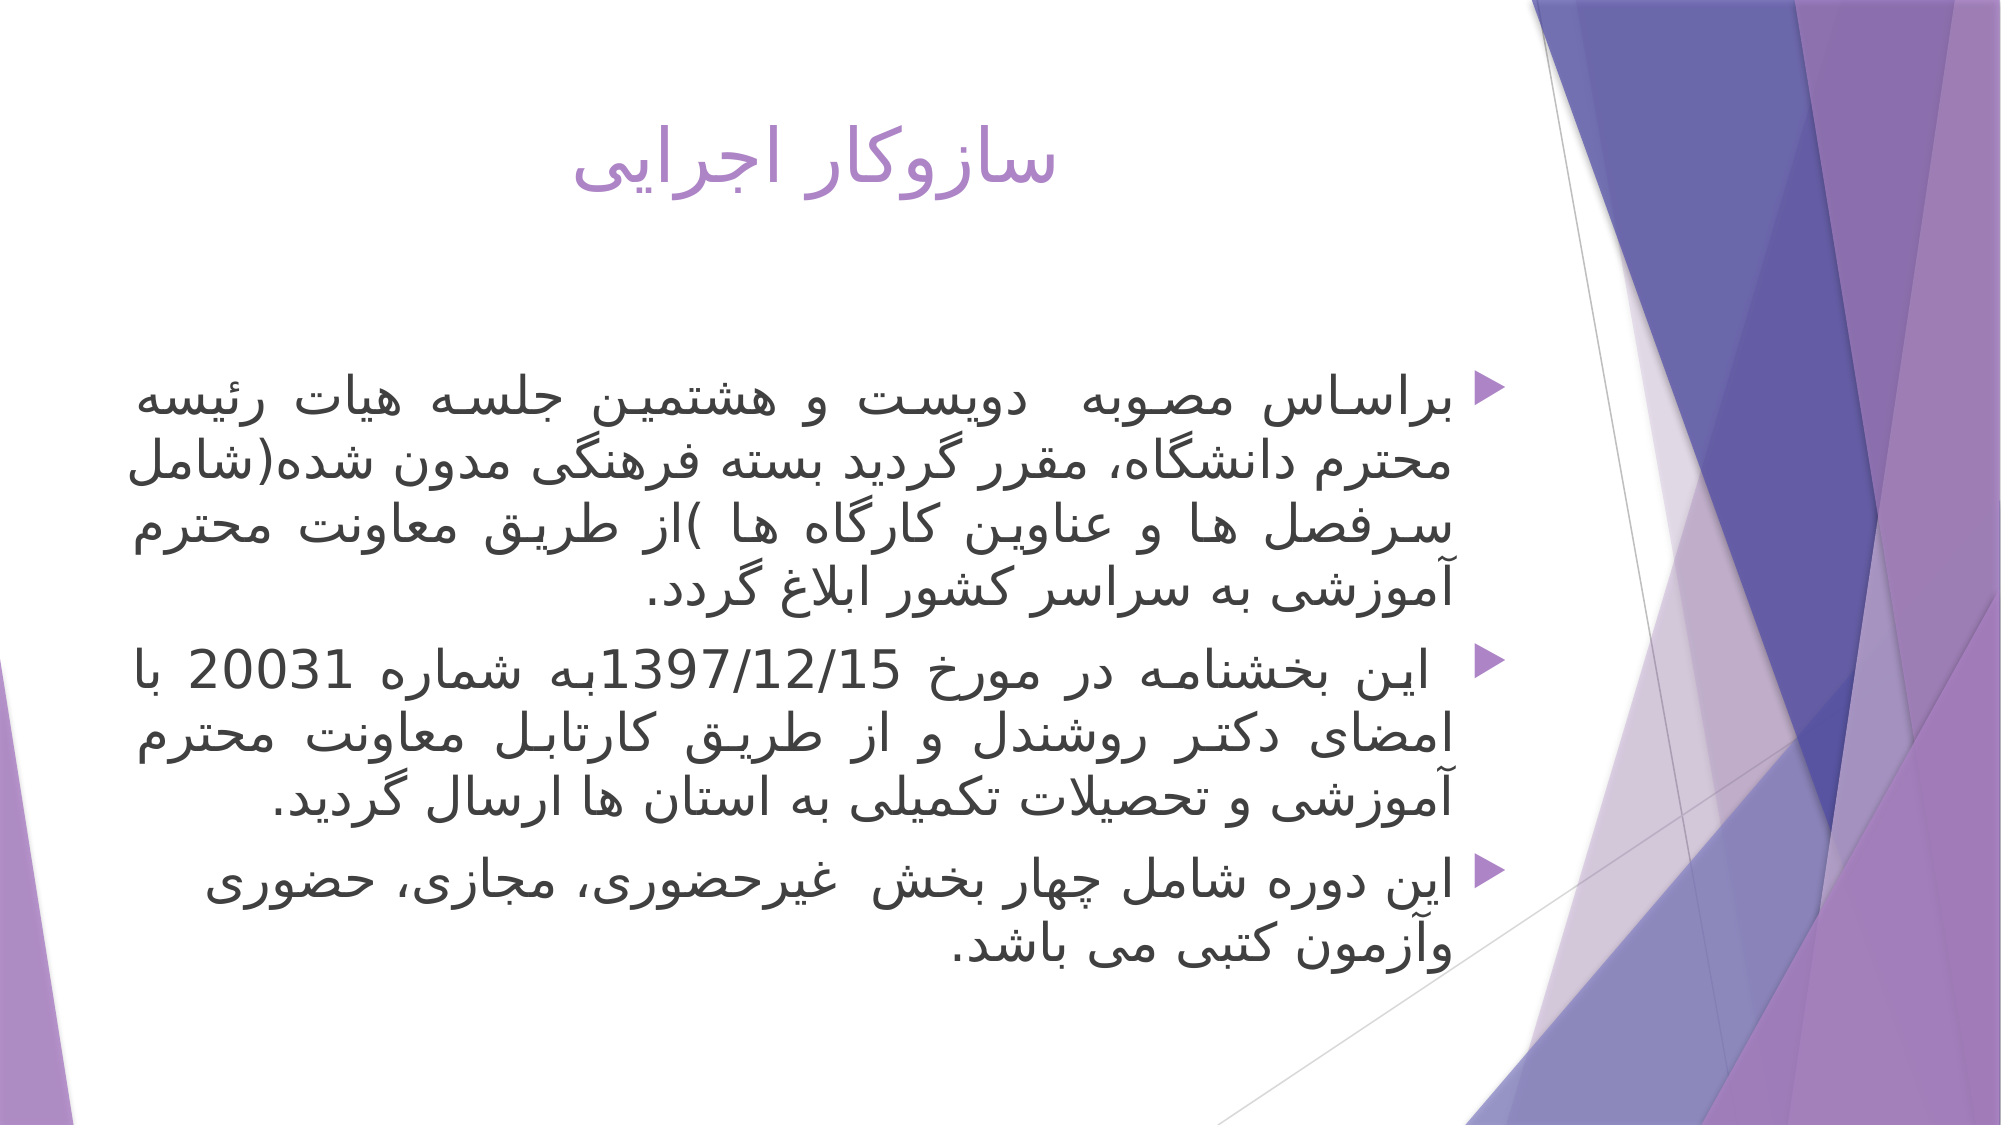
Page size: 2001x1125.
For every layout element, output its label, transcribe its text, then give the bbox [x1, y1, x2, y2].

list براساس مصوبه دویست و هشتمین جلسه هیات رئیسه محترم دانشگاه، مقرر گردید بسته فرهنگی مدون شده(شامل سرفصل ها و عناوین کارگاه ها )از طریق معاونت محترم آموزشی به سراسر کشور ابلاغ گردد. این بخشنامه در مورخ 1397/12/15به شماره 20031 با امضای دکتر روشندل و از طریق کارتابل معاونت محترم آموزشی و تحصیلات تکمیلی به استان ها ارسال گردید. این دوره شامل چهار بخش غیرحضوری، مجازی، حضوری وآزمون کتبی می باشد. [111, 354, 1522, 992]
title سازوکار اجرایی [111, 99, 1522, 317]
